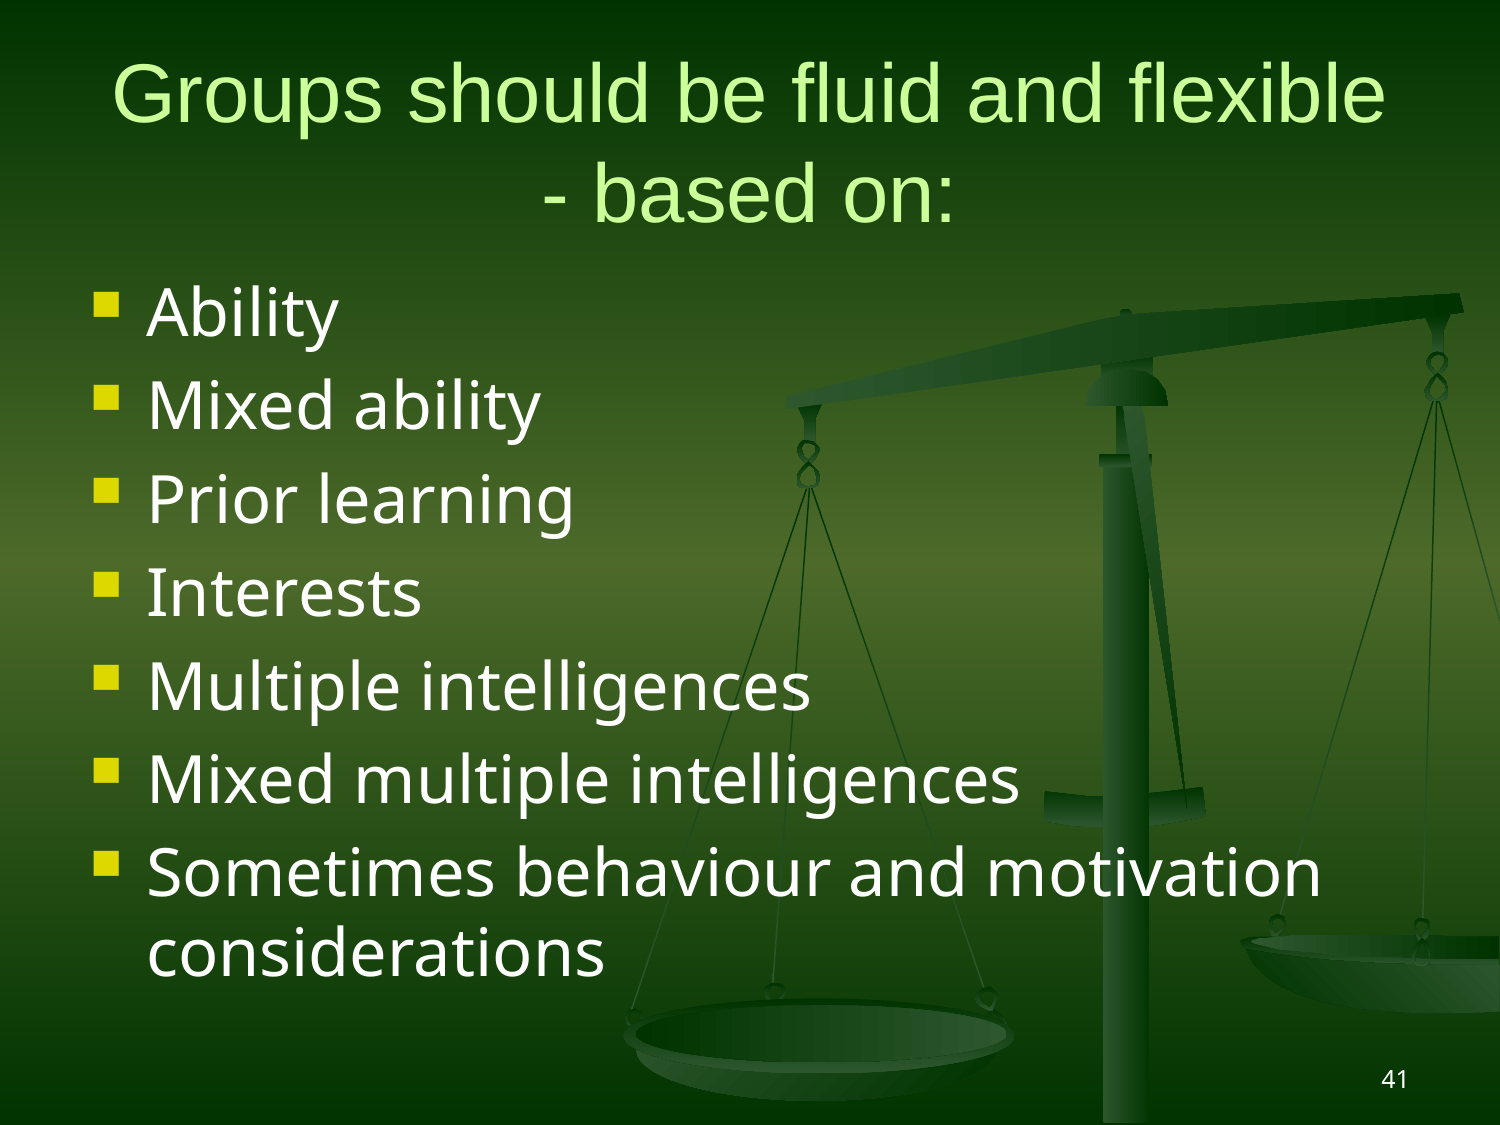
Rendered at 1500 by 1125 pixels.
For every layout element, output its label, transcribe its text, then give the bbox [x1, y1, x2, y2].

slide_number 41 [1074, 1029, 1426, 1106]
title Groups should be fluid and flexible - based on: [74, 45, 1426, 234]
list Ability Mixed ability Prior learning Interests Multiple intelligences Mixed multiple intelligences Sometimes behaviour and motivation considerations [74, 262, 1426, 1006]
